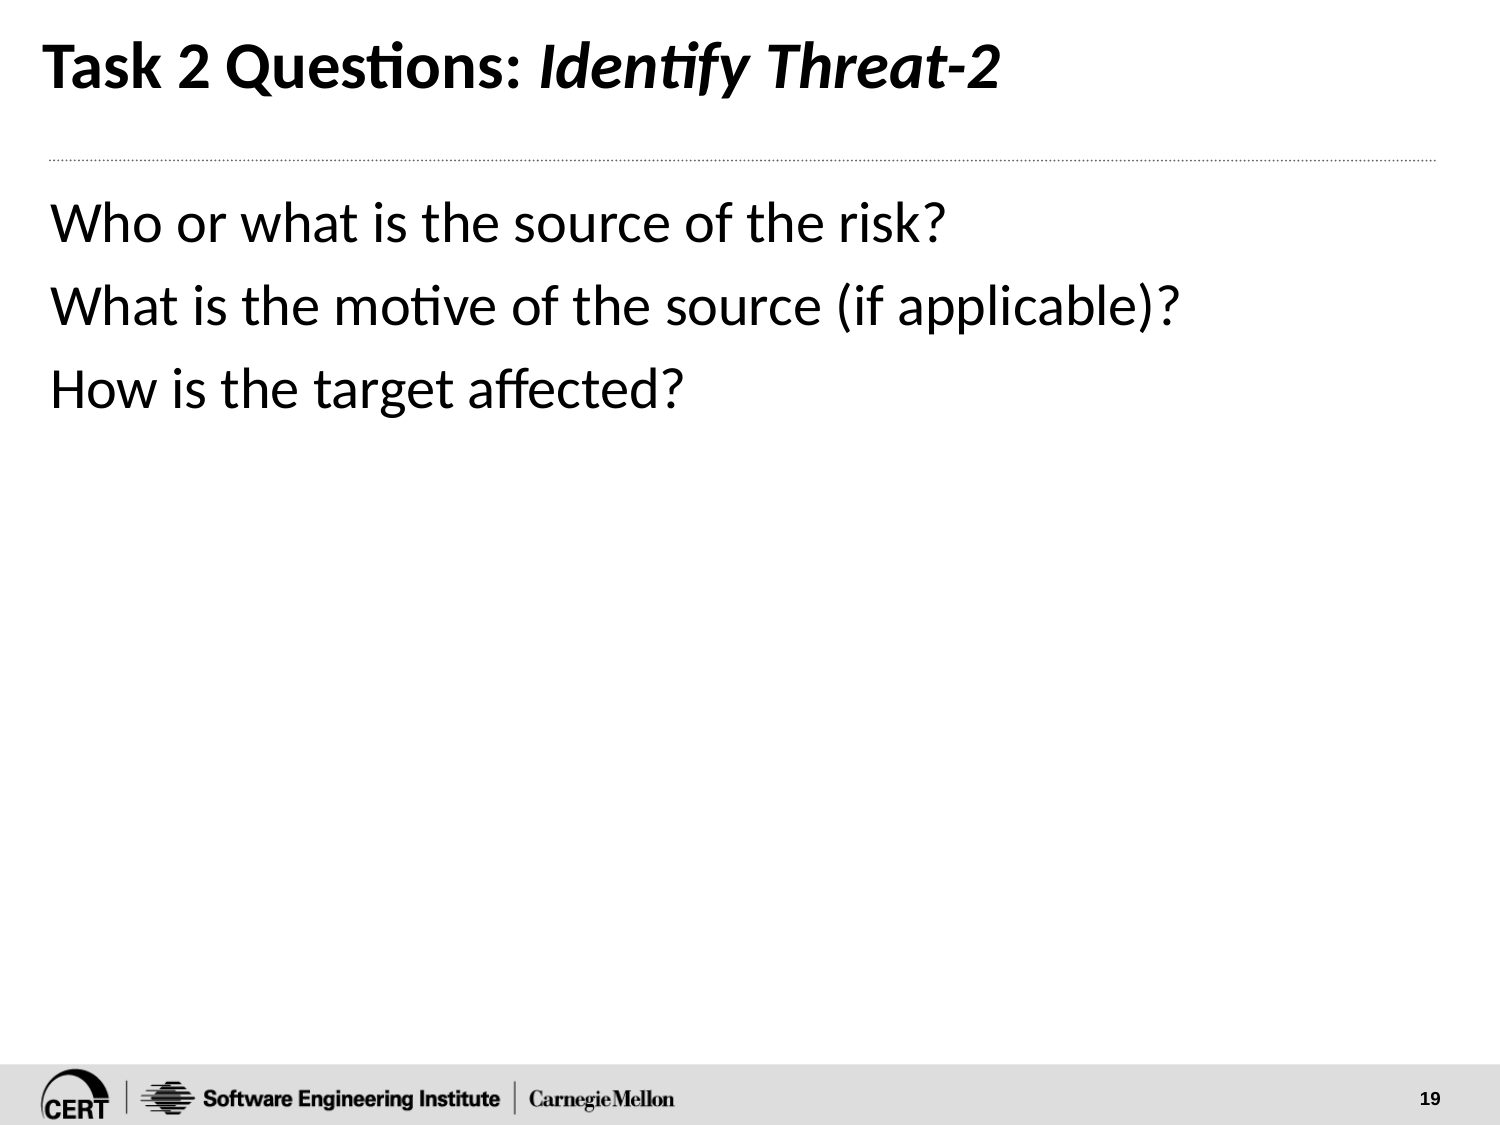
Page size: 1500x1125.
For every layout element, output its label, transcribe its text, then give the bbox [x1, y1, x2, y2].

list Who or what is the source of the risk? What is the motive of the source (if applicable)? How is the target affected? [49, 187, 1438, 1001]
picture [24, 1065, 688, 1125]
title Task 2 Questions: Identify Threat-2 [42, 37, 1434, 155]
